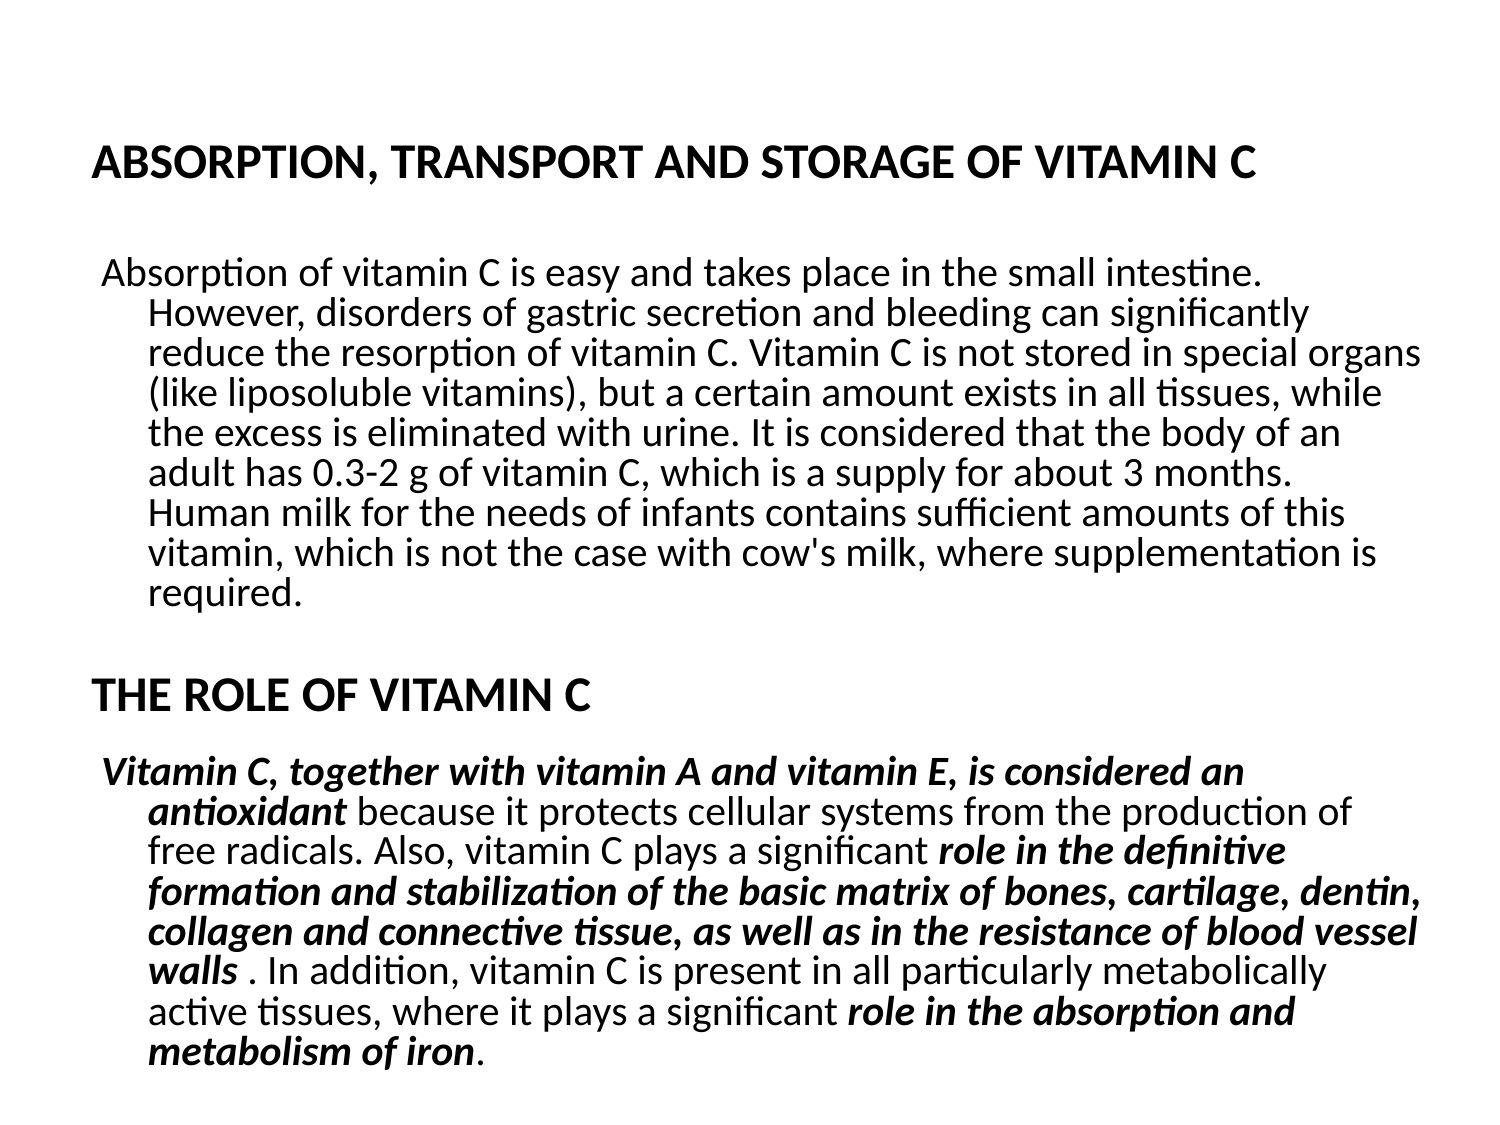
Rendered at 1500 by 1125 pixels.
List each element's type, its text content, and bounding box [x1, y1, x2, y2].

text_box ABSORPTION, TRANSPORT AND STORAGE OF VITAMIN C Absorption of vitamin C is easy and takes place in the small intestine. However, disorders of gastric secretion and bleeding can significantly reduce the resorption of vitamin C. Vitamin C is not stored in special organs (like liposoluble vitamins), but a certain amount exists in all tissues, while the excess is eliminated with urine. It is considered that the body of an adult has 0.3-2 g of vitamin C, which is a supply for about 3 months. Human milk for the needs of infants contains sufficient amounts of this vitamin, which is not the case with cow's milk, where supplementation is required. THE ROLE OF VITAMIN C Vitamin C, together with vitamin A and vitamin E, is considered an antioxidant because it protects cellular systems from the production of free radicals. Also, vitamin C plays a significant role in the definitive formation and stabilization of the basic matrix of bones, cartilage, dentin, collagen and connective tissue, as well as in the resistance of blood vessel walls . In addition, vitamin C is present in all particularly metabolically active tissues, where it plays a significant role in the absorption and metabolism of iron. [76, 78, 1440, 1041]
